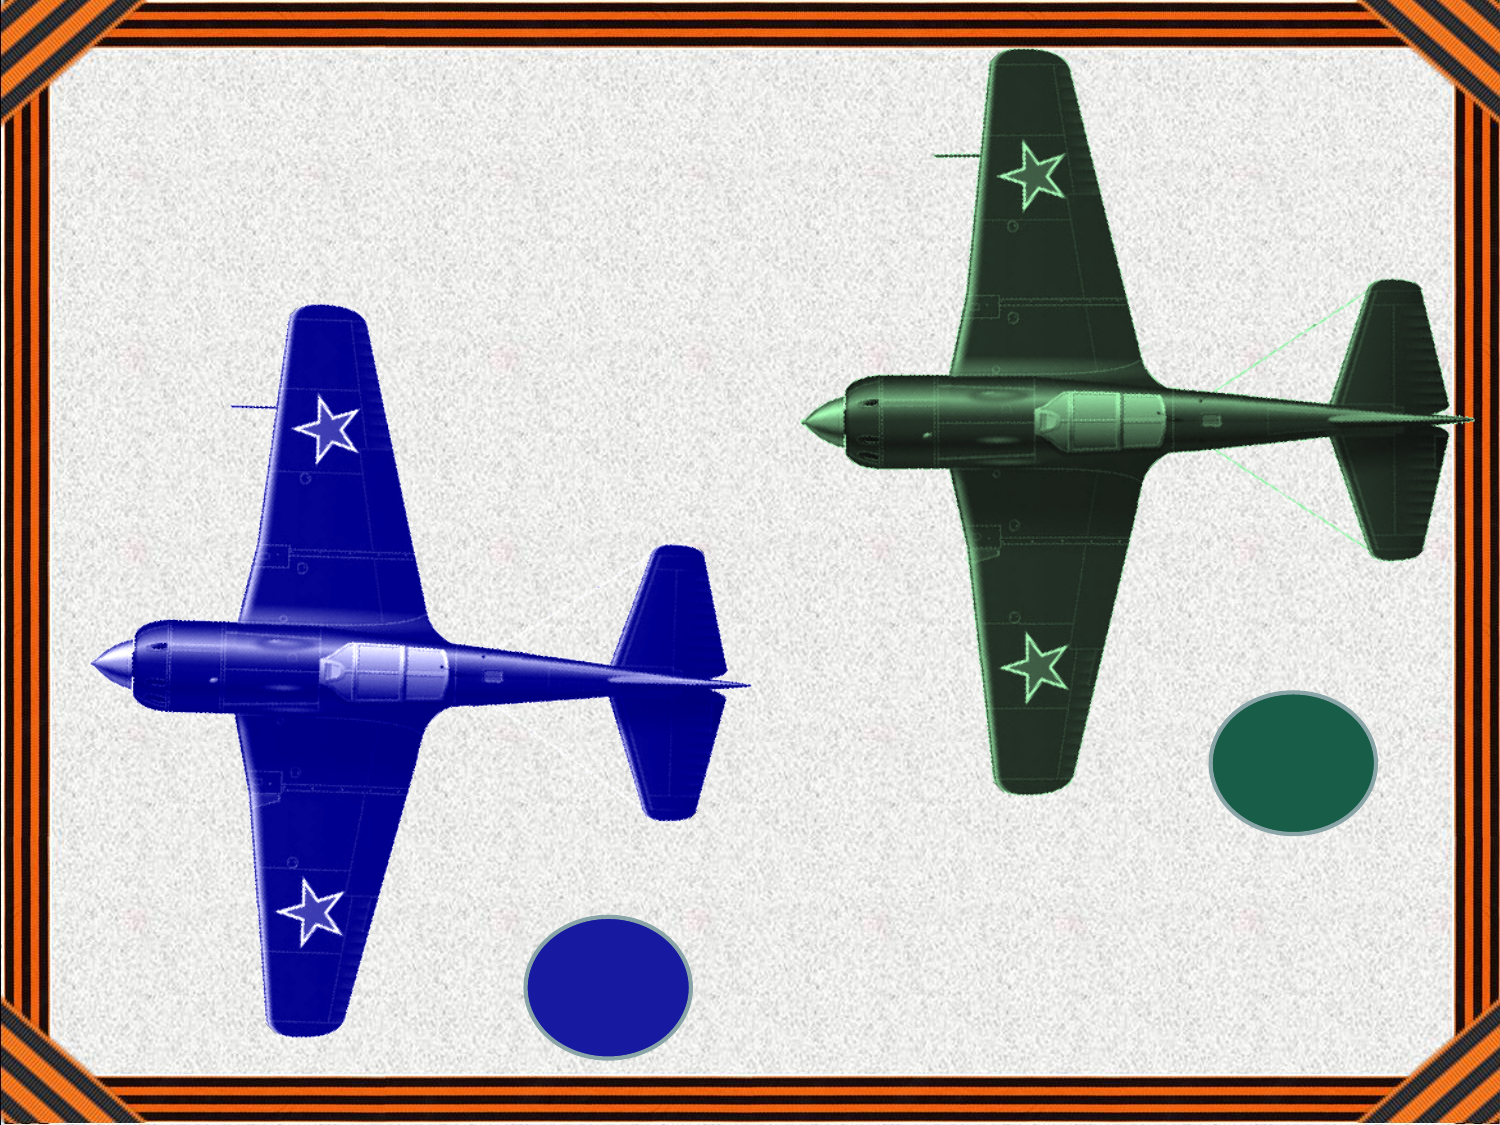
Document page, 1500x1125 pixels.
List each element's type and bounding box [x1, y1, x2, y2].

text_box [525, 1002, 692, 1061]
text_box [1208, 755, 1379, 837]
picture [0, 0, 1500, 1125]
